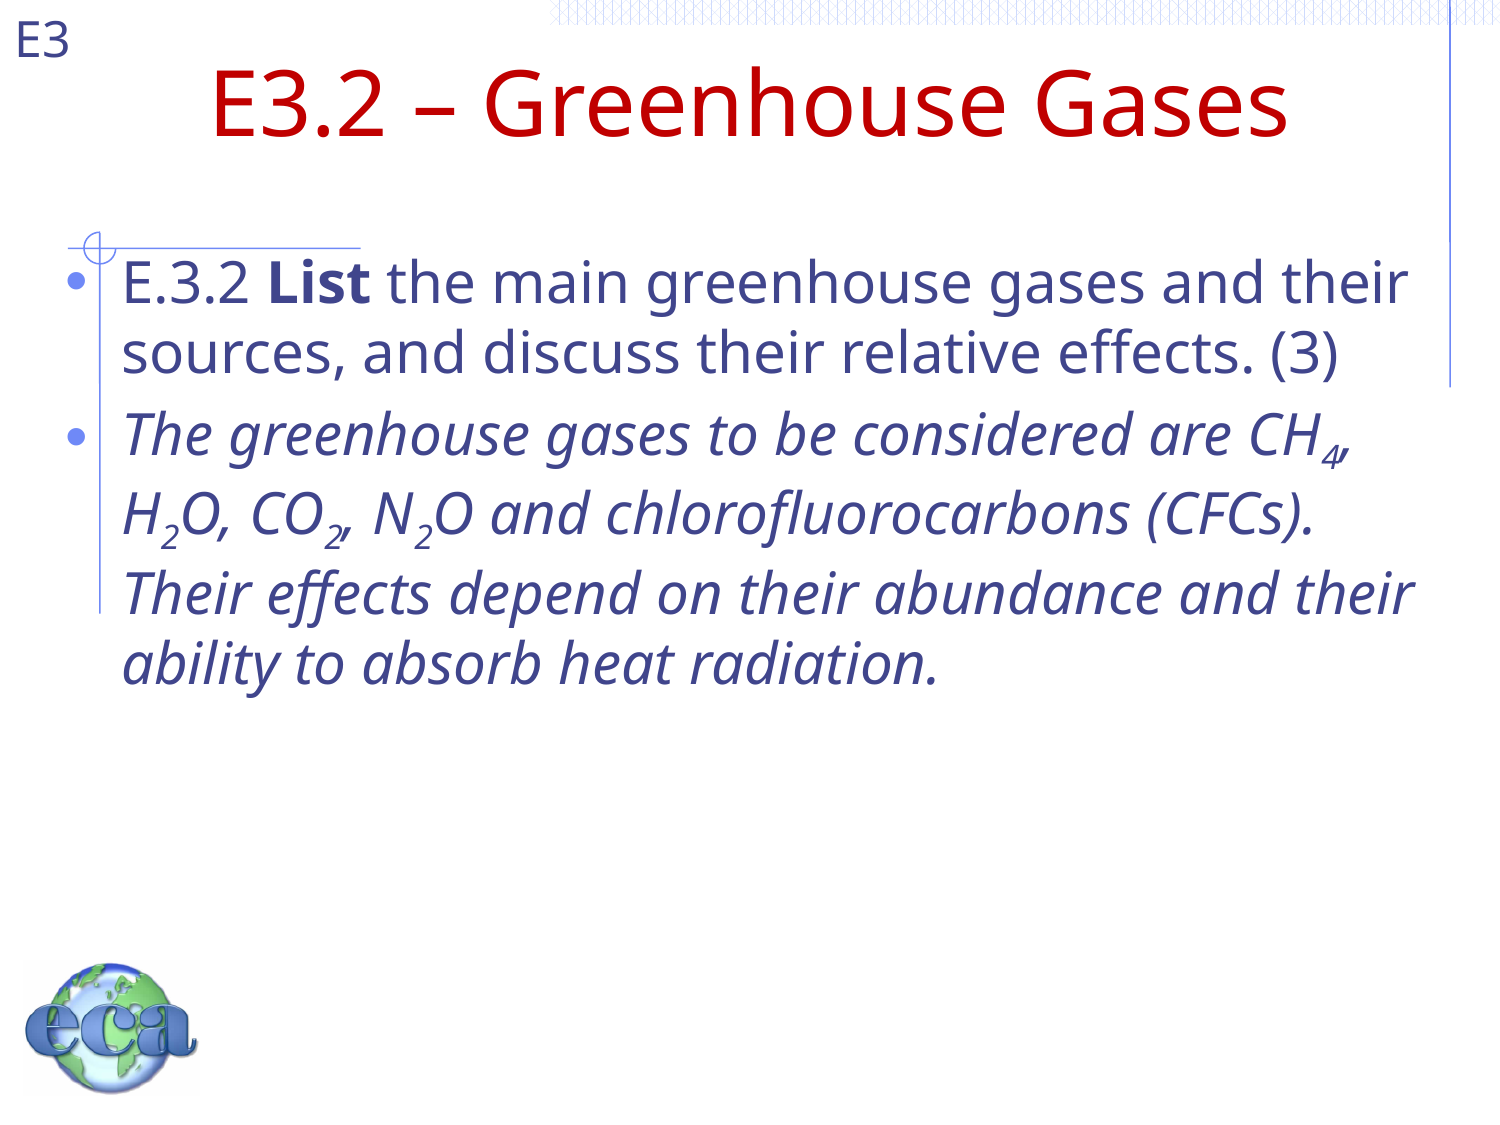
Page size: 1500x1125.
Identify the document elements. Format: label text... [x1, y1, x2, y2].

title E3.2 – Greenhouse Gases [37, 24, 1463, 163]
list E.3.2 List the main greenhouse gases and their sources, and discuss their relative effects. (3) The greenhouse gases to be considered are CH4, H2O, CO2, N2O and chlorofluorocarbons (CFCs). Their effects depend on their abundance and their ability to absorb heat radiation. [49, 237, 1463, 976]
picture [23, 960, 200, 1096]
